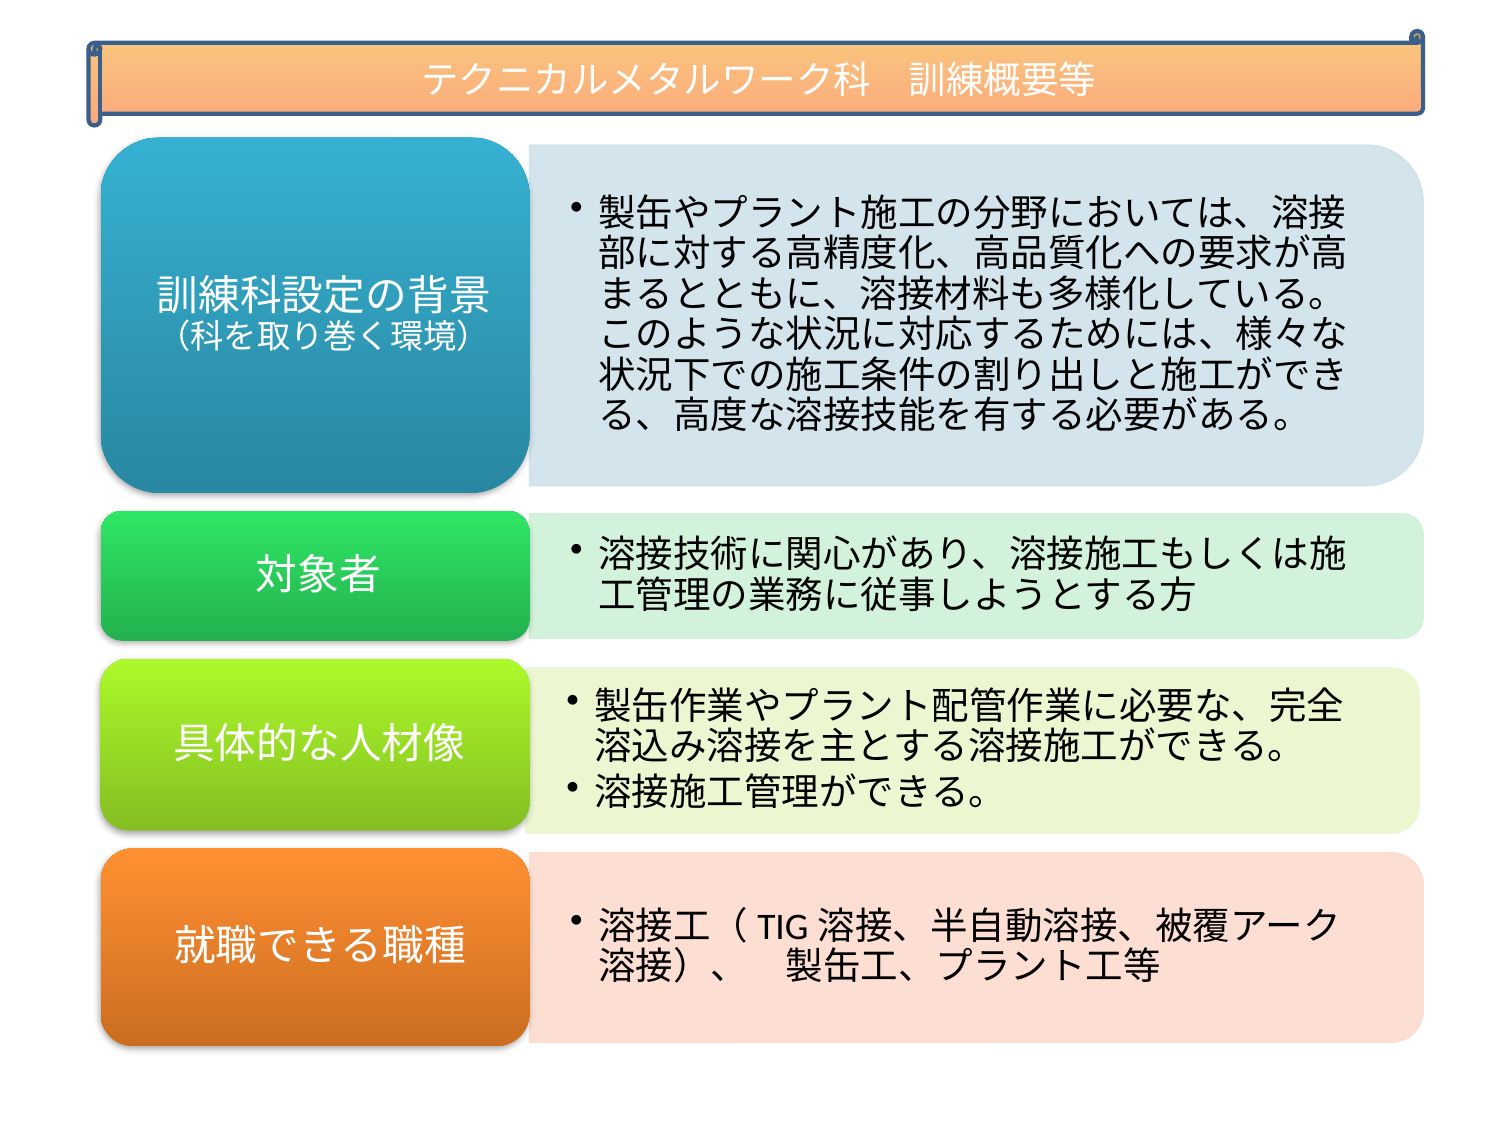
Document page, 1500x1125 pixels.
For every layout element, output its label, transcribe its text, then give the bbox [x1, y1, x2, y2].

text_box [100, 136, 1424, 1047]
text_box テクニカルメタルワーク科 訓練概要等 [86, 28, 1426, 128]
